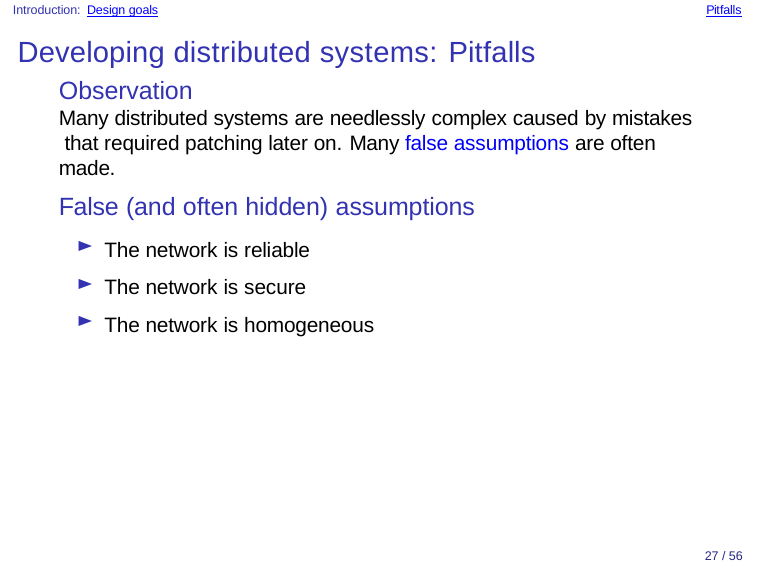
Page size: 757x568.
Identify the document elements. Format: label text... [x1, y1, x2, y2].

text_box 27 / 56 [702, 546, 745, 563]
text_box Developing distributed systems: Pitfalls Observation Many distributed systems are needlessly complex caused by mistakes that required patching later on. Many false assumptions are often made. False (and often hidden) assumptions The network is reliable The network is secure The network is homogeneous [11, 23, 703, 337]
text_box Pitfalls [704, 0, 745, 18]
text_box Introduction: Design goals [10, 0, 163, 18]
